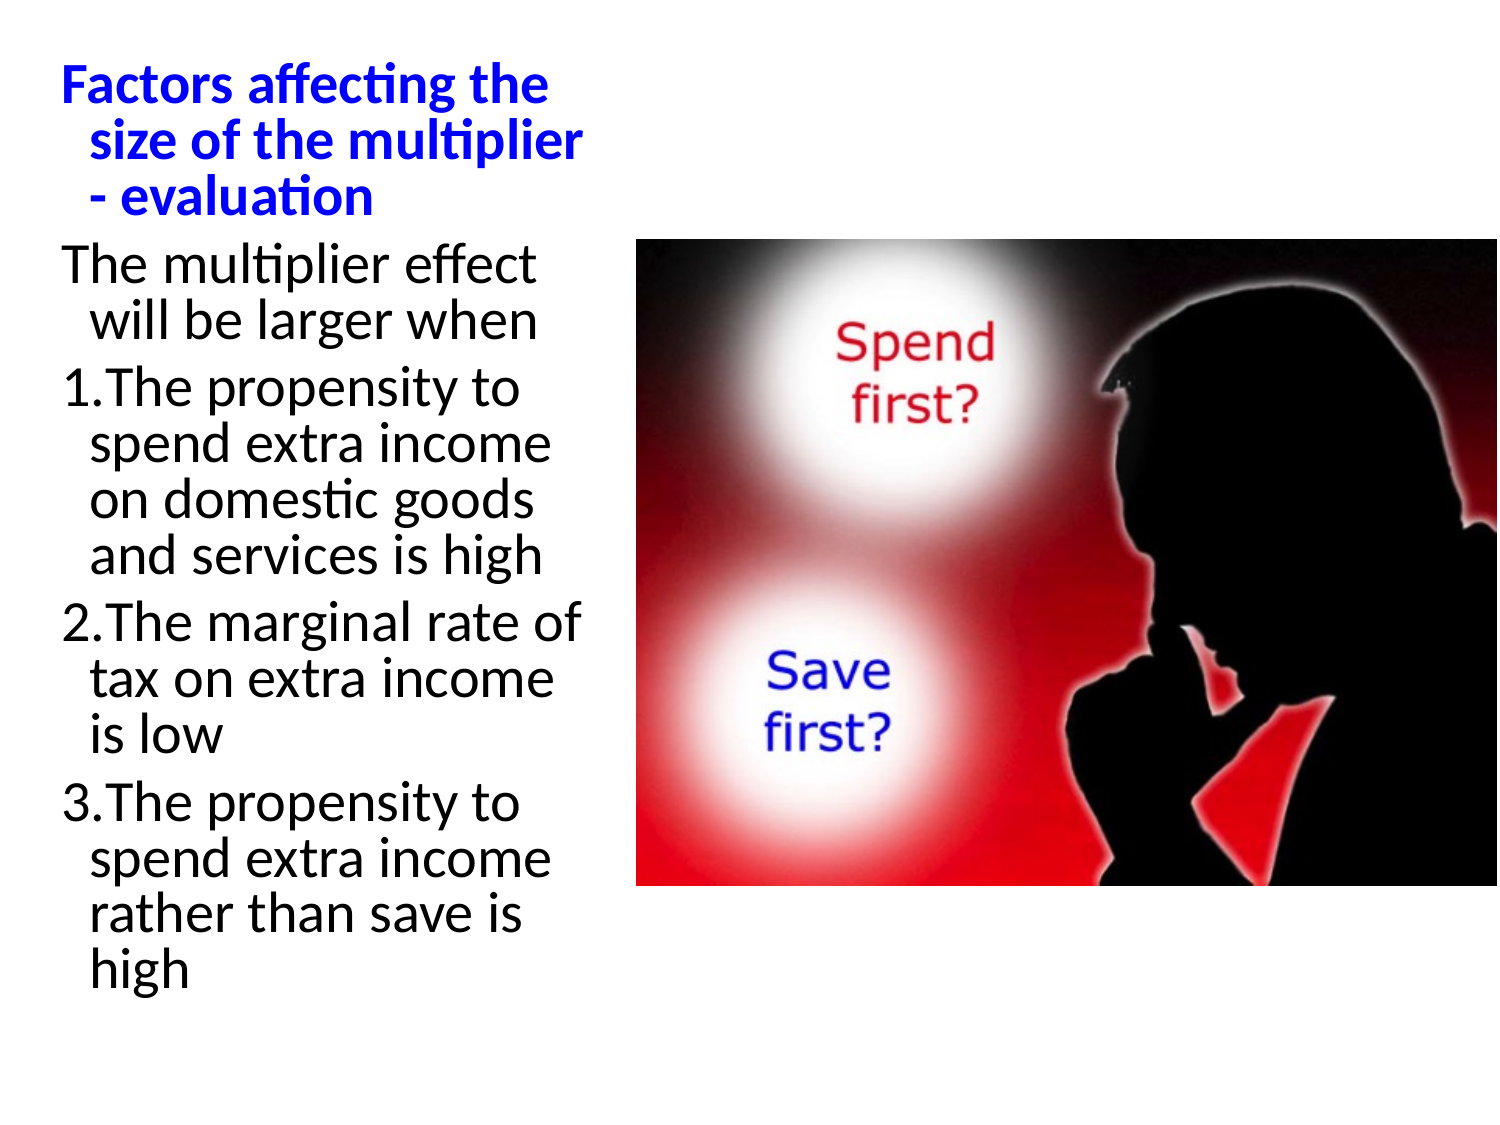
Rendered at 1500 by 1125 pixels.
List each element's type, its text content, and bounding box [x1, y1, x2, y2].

subtitle Factors affecting the size of the multiplier - evaluation The multiplier effect will be larger when The propensity to spend extra income on domestic goods and services is high The marginal rate of tax on extra income is low The propensity to spend extra income rather than save is high [46, 51, 613, 1125]
picture [635, 239, 1497, 886]
